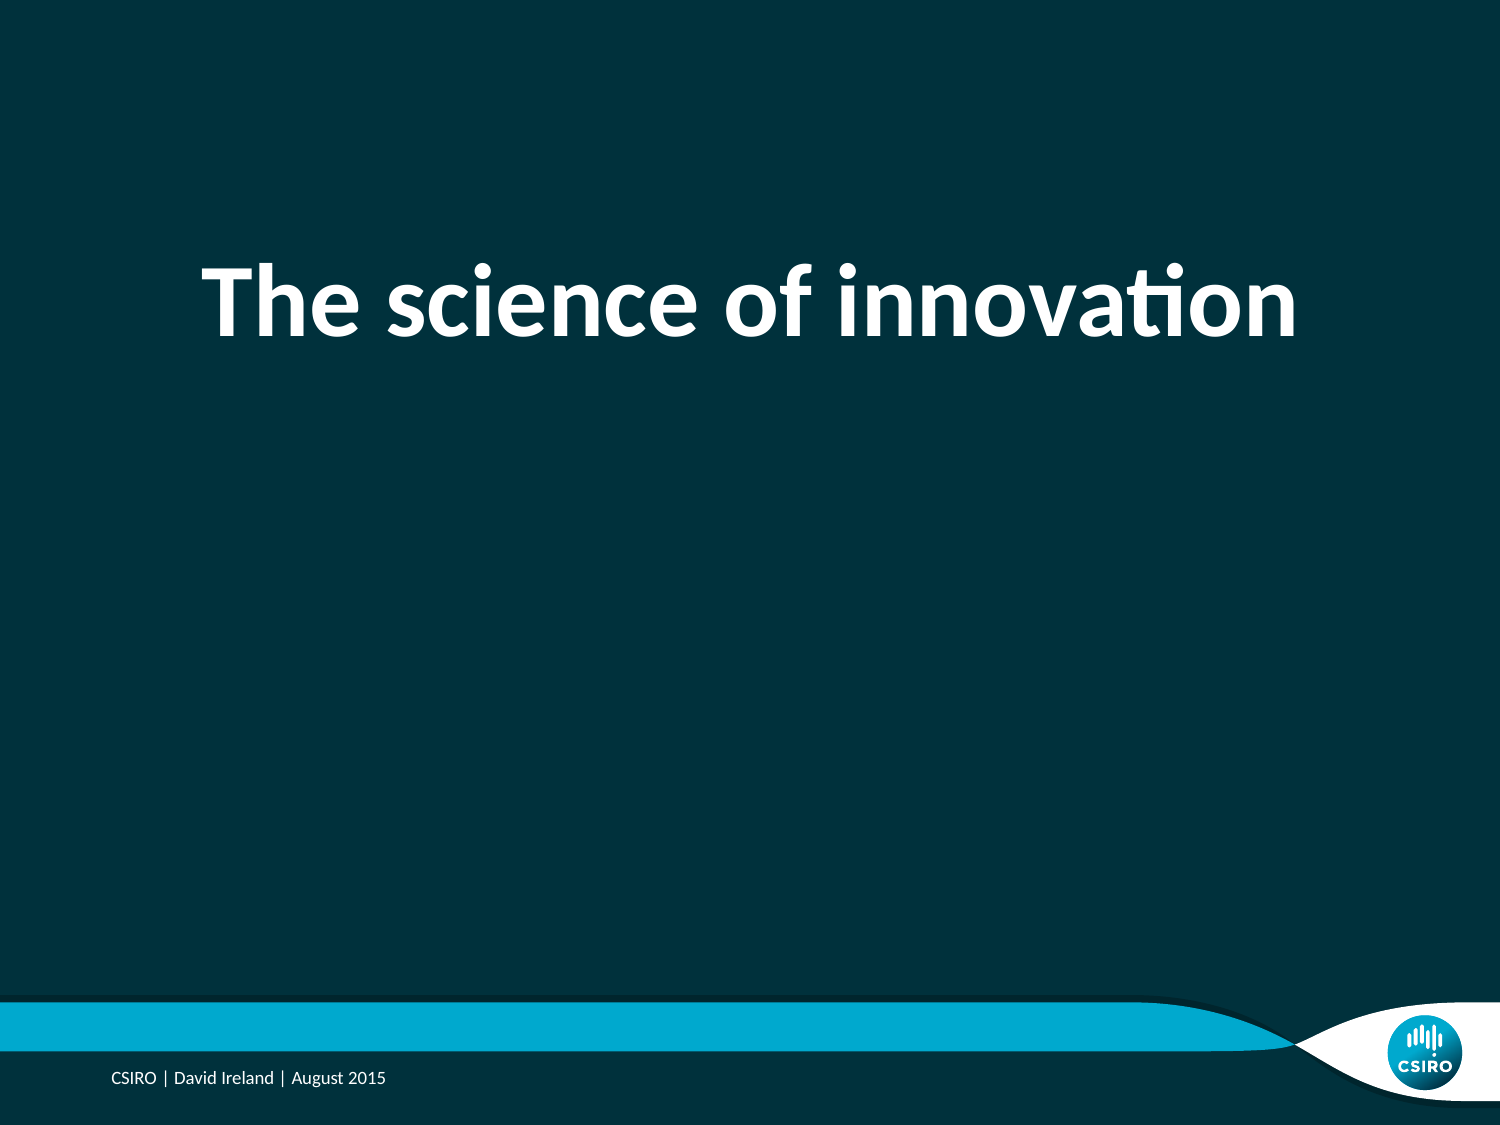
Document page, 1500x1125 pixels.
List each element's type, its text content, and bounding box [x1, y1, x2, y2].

footer CSIRO | David Ireland | August 2015 [111, 1067, 1110, 1088]
list The science of innovation [59, 231, 1444, 662]
